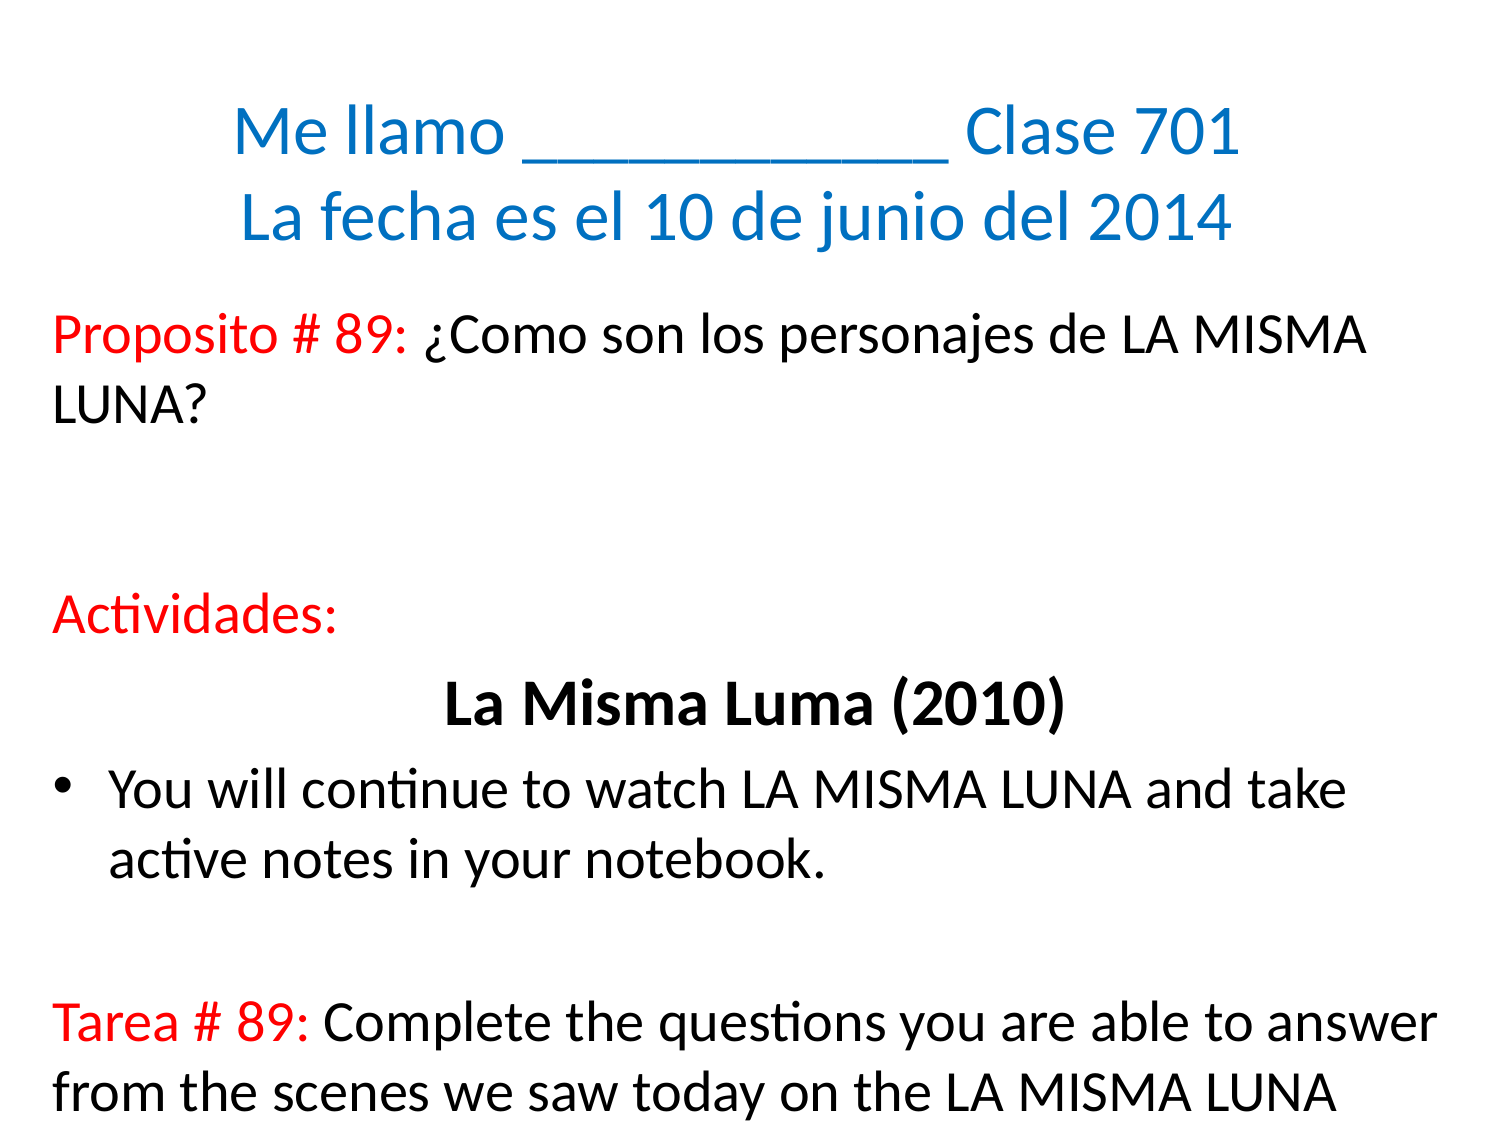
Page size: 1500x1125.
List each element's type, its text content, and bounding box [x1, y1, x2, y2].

title Me llamo ____________ Clase 701 La fecha es el 10 de junio del 2014 [62, 75, 1413, 263]
list Proposito # 89: ¿Como son los personajes de LA MISMA LUNA? Actividades: La Misma Luma (2010) You will continue to watch LA MISMA LUNA and take active notes in your notebook. Tarea # 89: Complete the questions you are able to answer from the scenes we saw today on the LA MISMA LUNA Spanish Study Guide. [37, 287, 1475, 1050]
